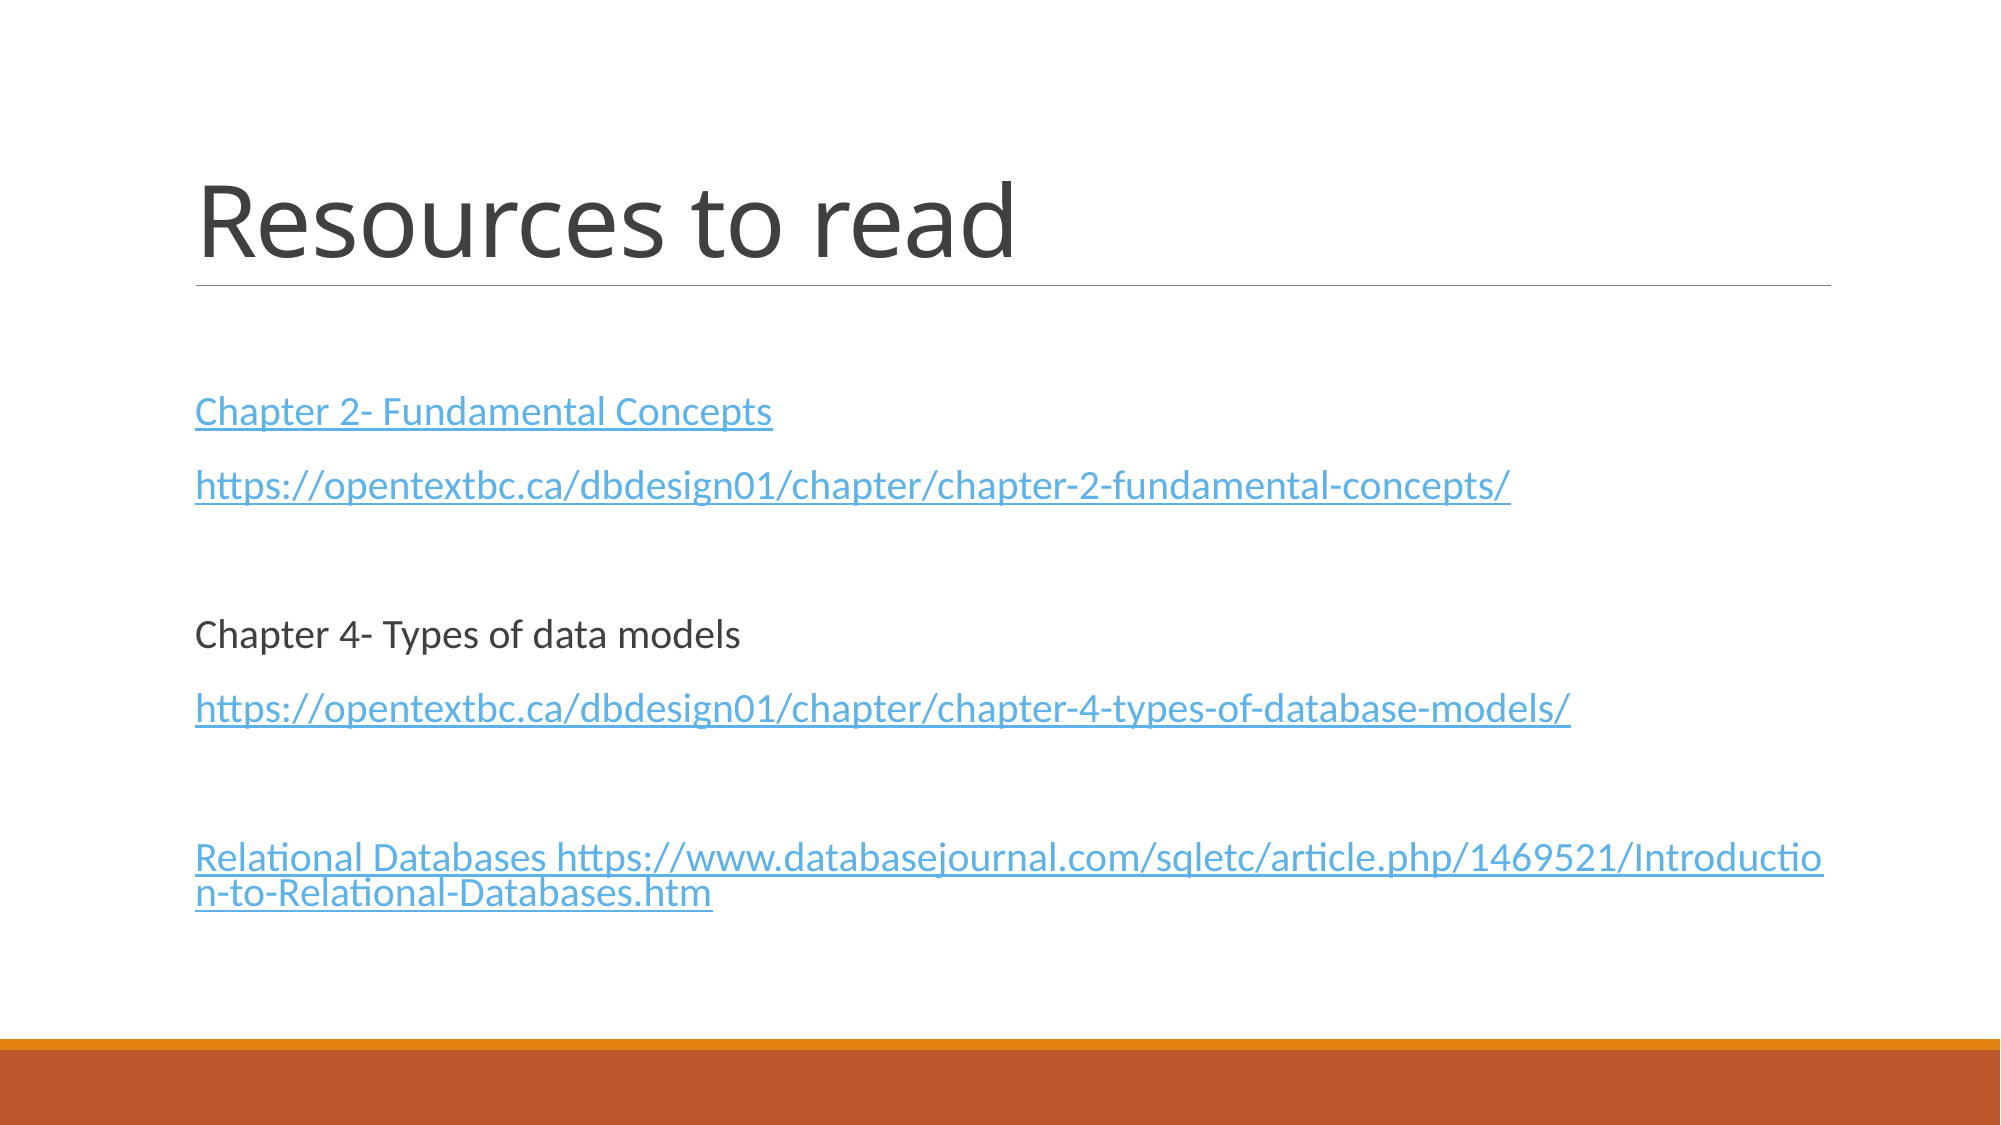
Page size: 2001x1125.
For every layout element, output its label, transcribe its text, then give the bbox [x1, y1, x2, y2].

list Chapter 2- Fundamental Concepts https://opentextbc.ca/dbdesign01/chapter/chapter-2-fundamental-concepts/ Chapter 4- Types of data models https://opentextbc.ca/dbdesign01/chapter/chapter-4-types-of-database-models/ Relational Databases https://www.databasejournal.com/sqletc/article.php/1469521/Introduction-to-Relational-Databases.htm [180, 302, 1830, 963]
title Resources to read [180, 47, 1830, 285]
